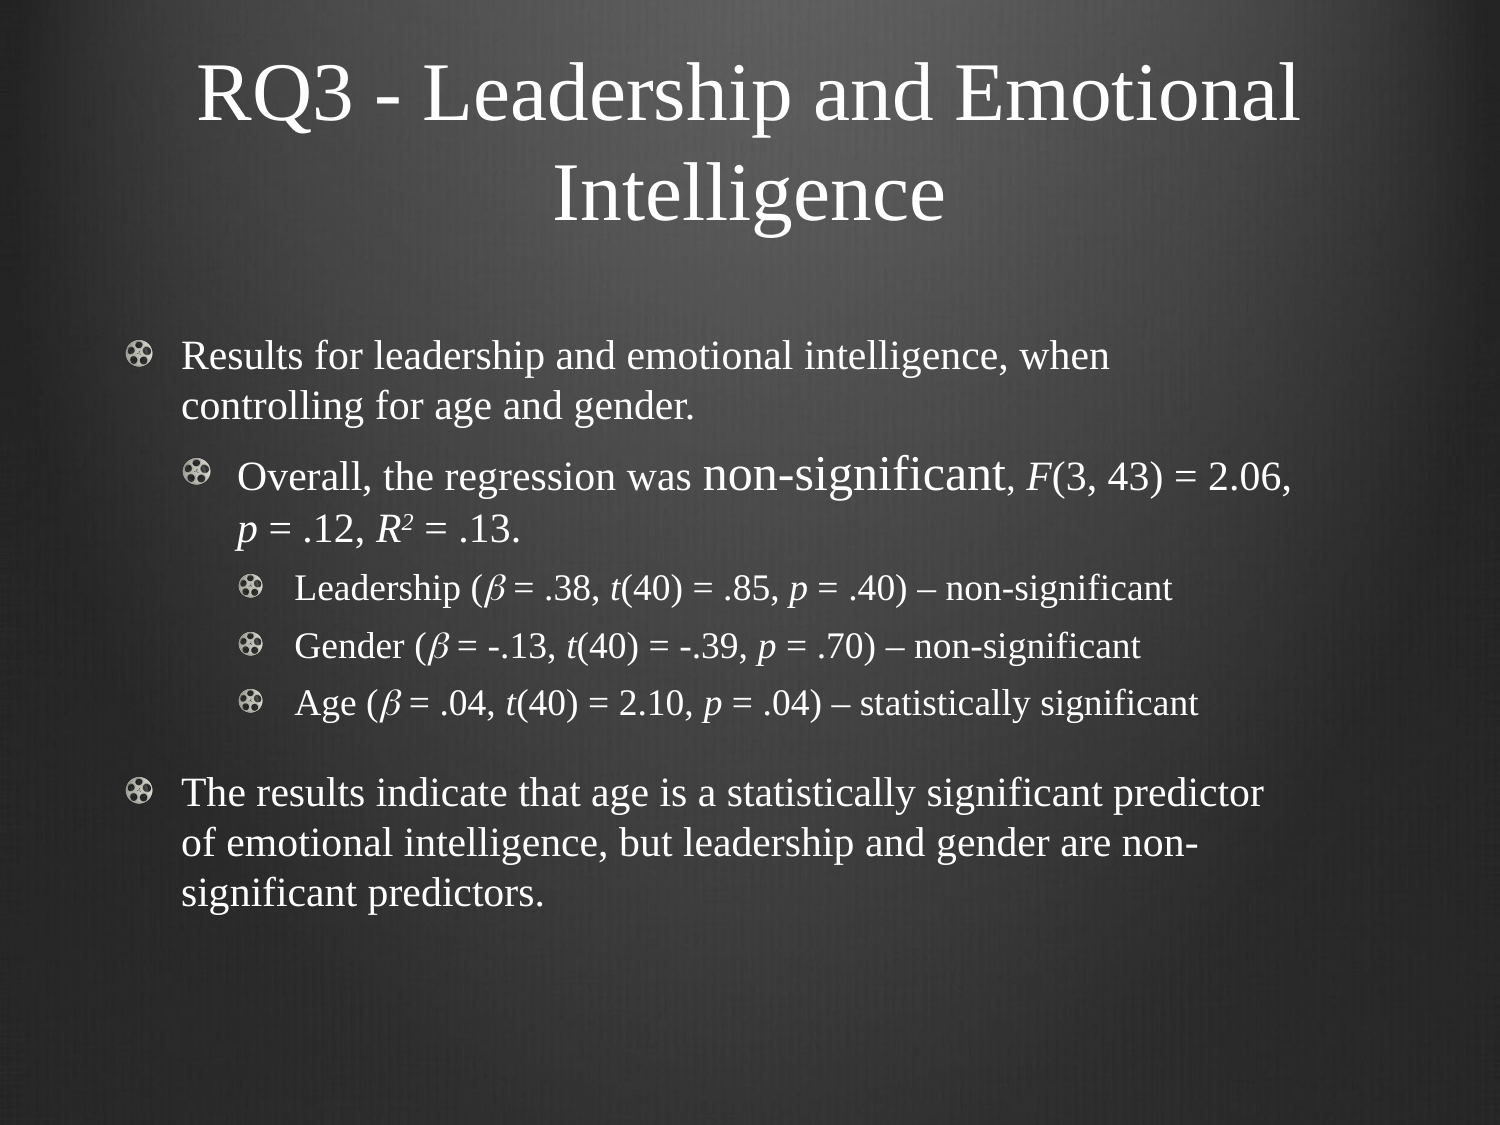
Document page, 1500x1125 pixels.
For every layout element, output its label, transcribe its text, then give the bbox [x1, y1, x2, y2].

picture [181, 456, 212, 486]
picture [124, 338, 154, 368]
picture [124, 775, 154, 805]
picture [237, 687, 264, 714]
list Results for leadership and emotional intelligence, when controlling for age and gender. Overall, the regression was non-significant, F(3, 43) = 2.06, p = .12, R2 = .13. Leadership ( = .38, t(40) = .85, p = .40) – non-significant Gender ( = -.13, t(40) = -.39, p = .70) – non-significant Age ( = .04, t(40) = 2.10, p = .04) – statistically significant The results indicate that age is a statistically significant predictor of emotional intelligence, but leadership and gender are non-significant predictors. [109, 320, 1318, 1019]
title RQ3 - Leadership and Emotional Intelligence [0, 19, 1500, 255]
picture [237, 630, 264, 657]
picture [237, 572, 264, 599]
